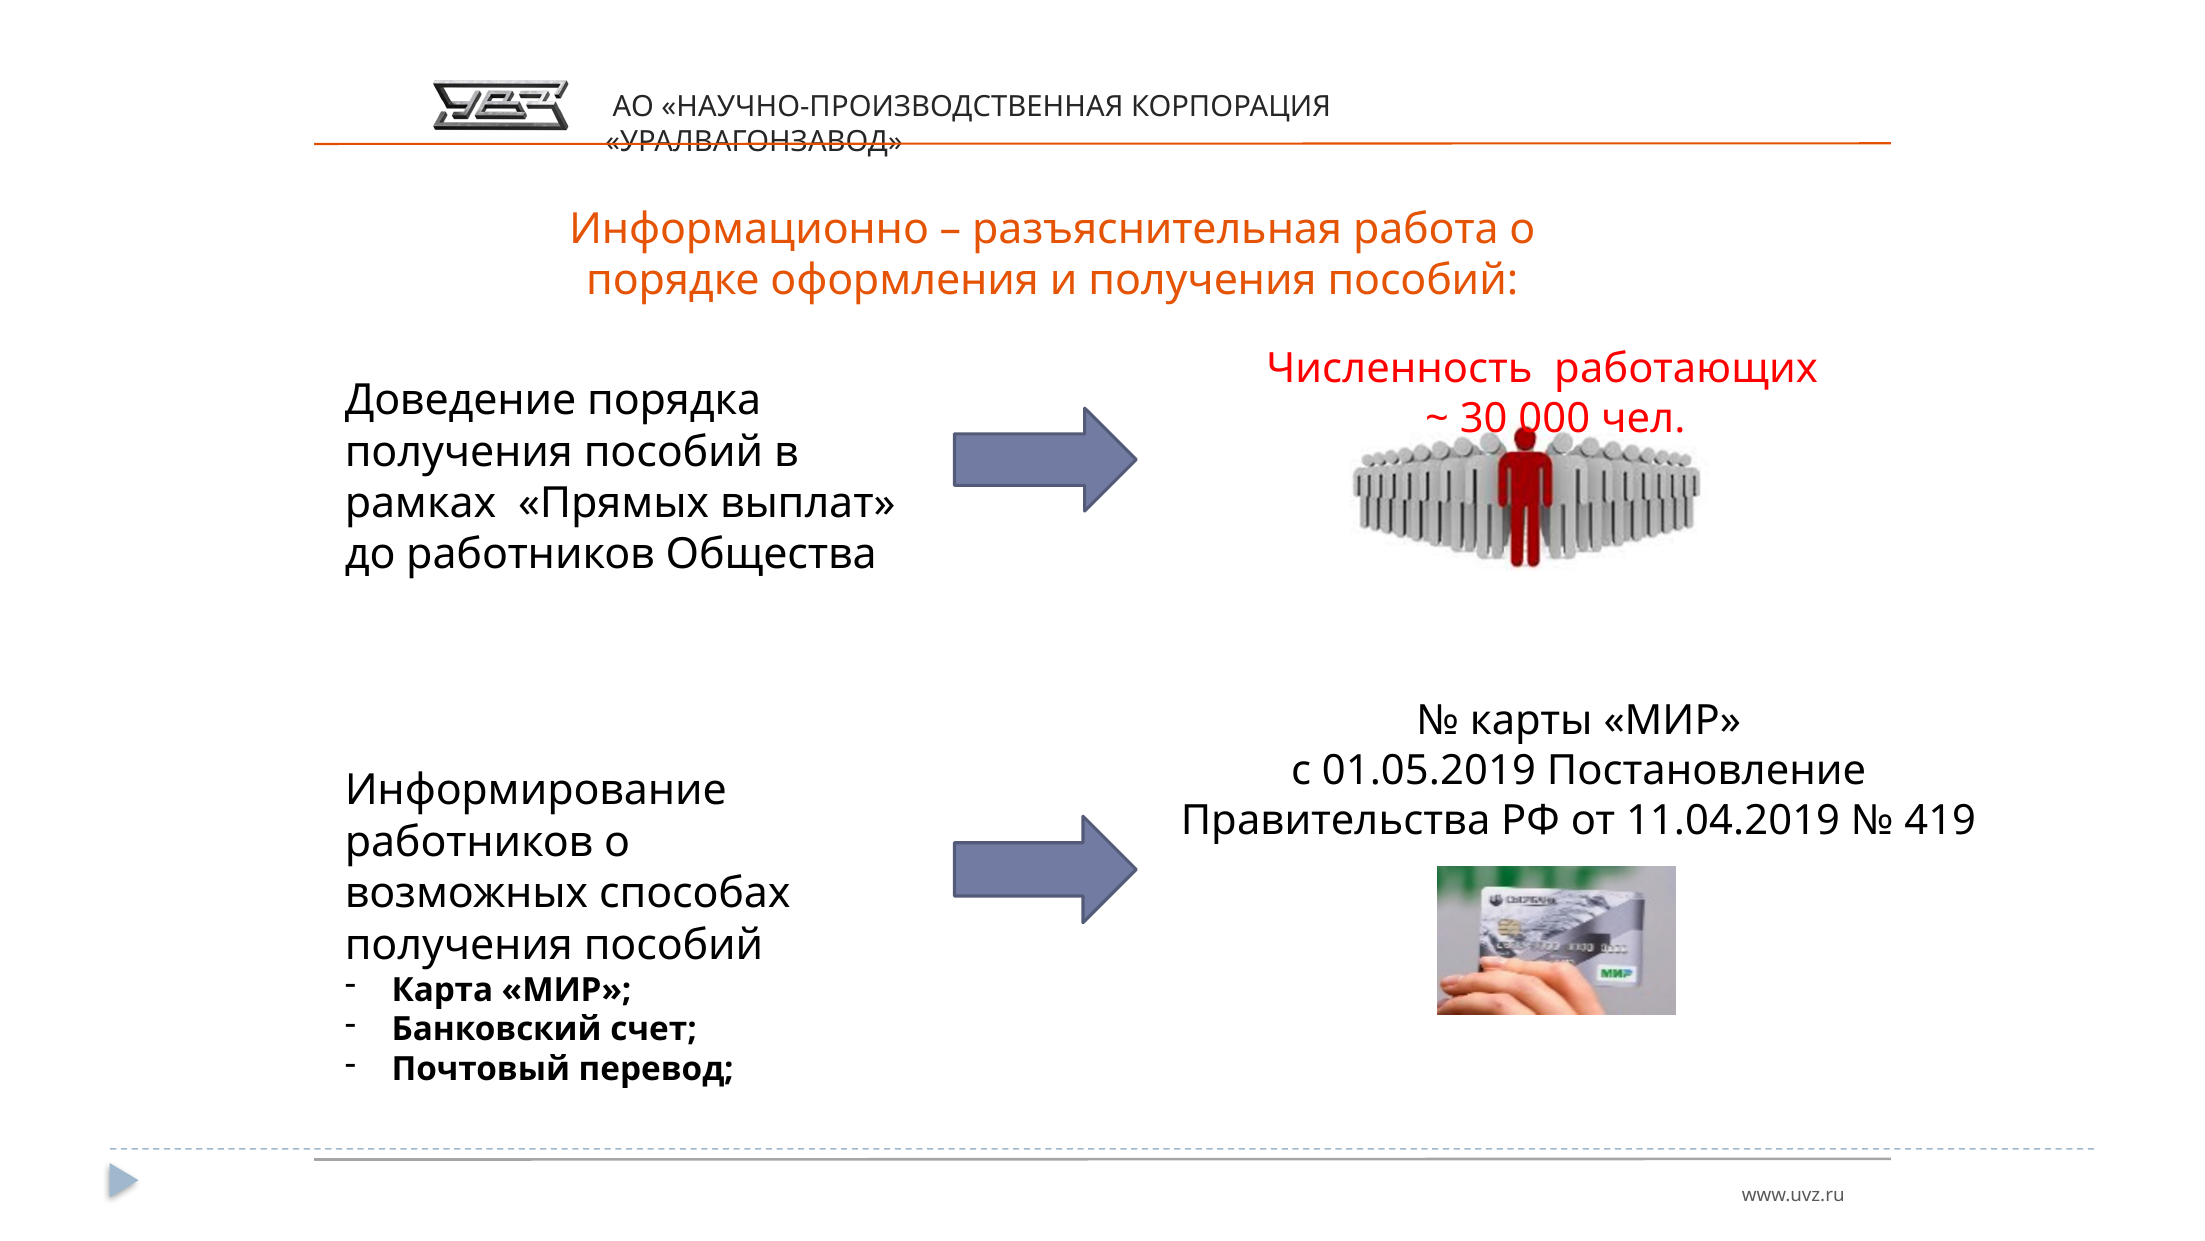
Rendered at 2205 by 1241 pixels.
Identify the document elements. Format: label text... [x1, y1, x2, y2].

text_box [313, 75, 1892, 1213]
picture [1346, 332, 1721, 571]
text_box № карты «МИР» с 01.05.2019 Постановление Правительства РФ от 11.04.2019 № 419 [1896, 685, 2005, 851]
picture [1436, 866, 1676, 1016]
